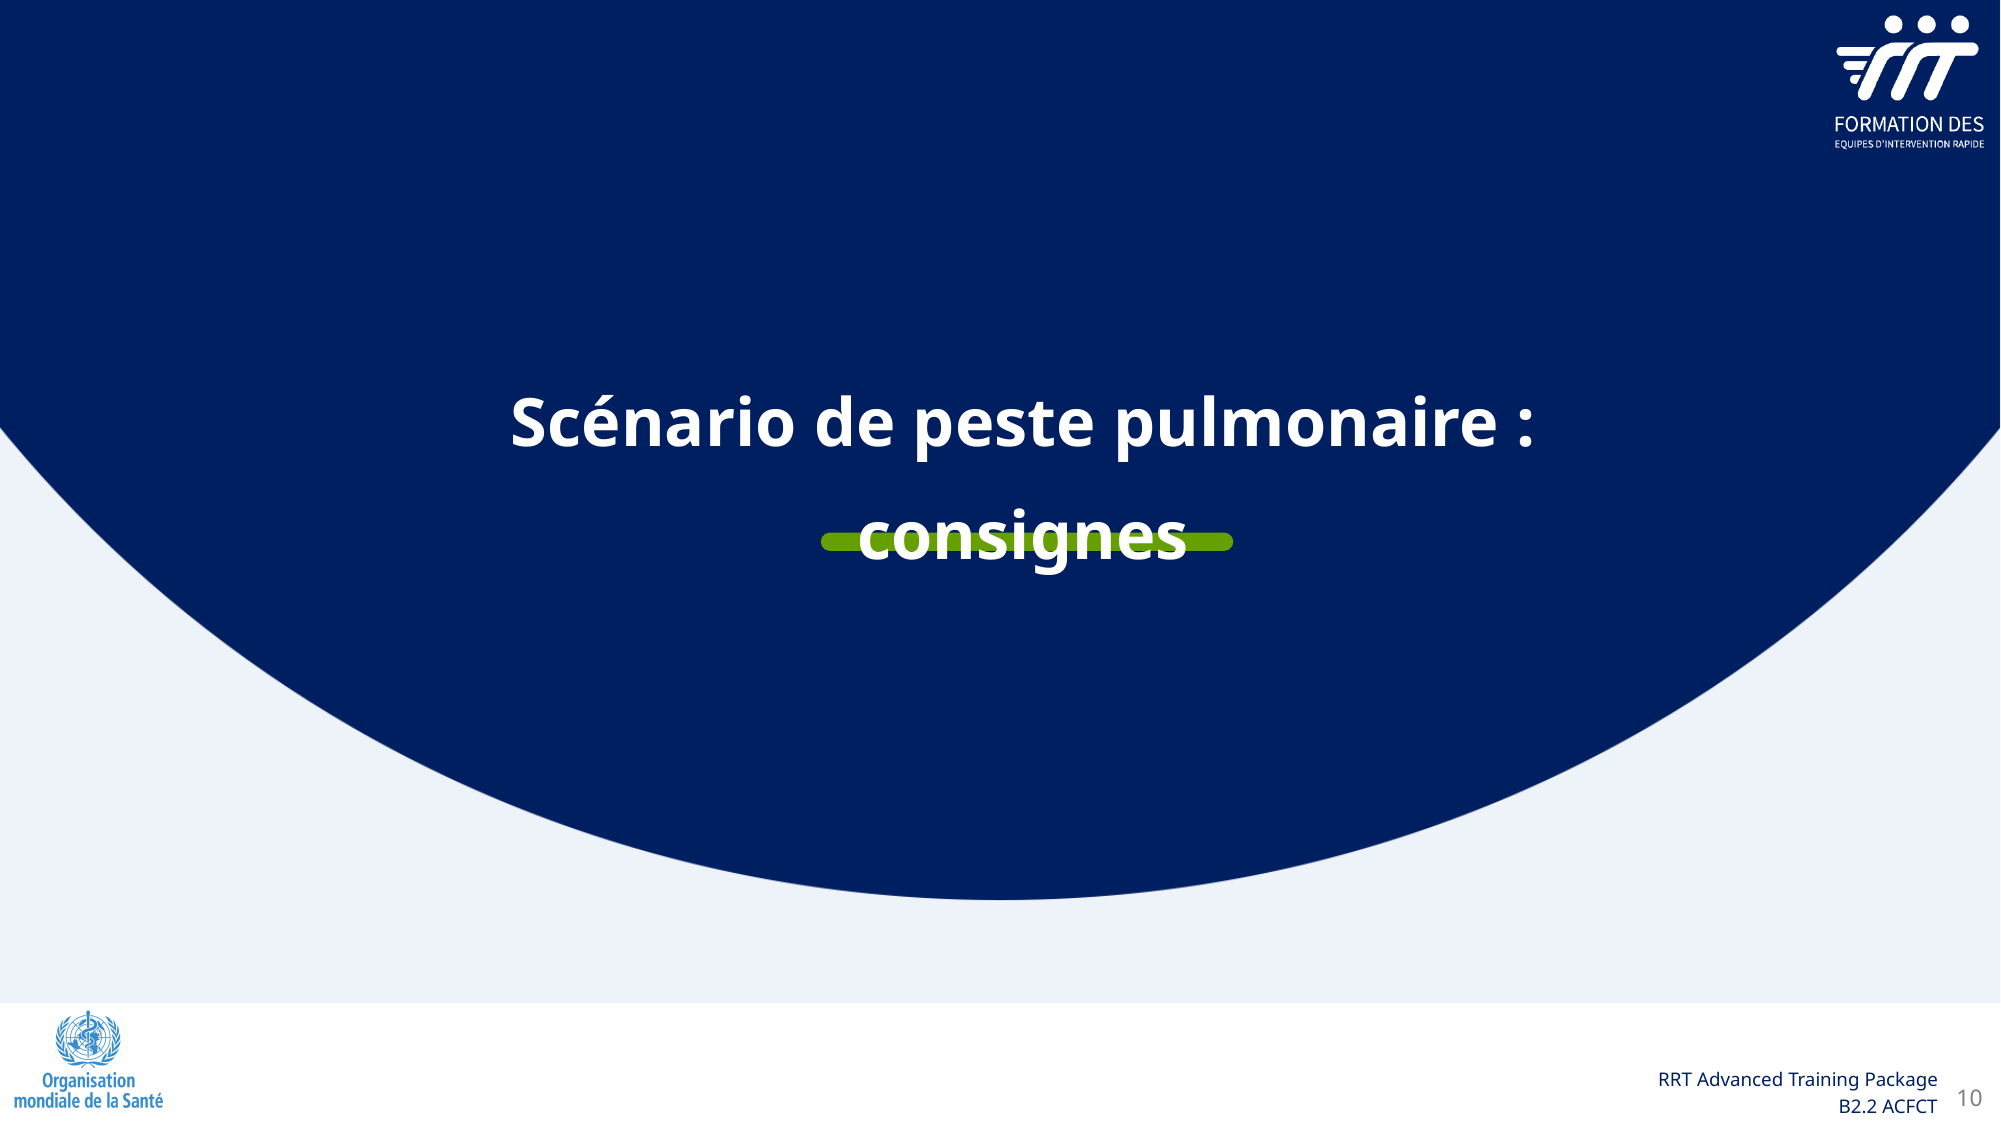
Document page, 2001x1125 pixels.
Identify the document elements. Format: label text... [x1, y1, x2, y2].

picture [13, 1009, 164, 1109]
picture [0, 0, 2001, 1003]
title Scénario de peste pulmonaire : consignes [494, 339, 1552, 582]
